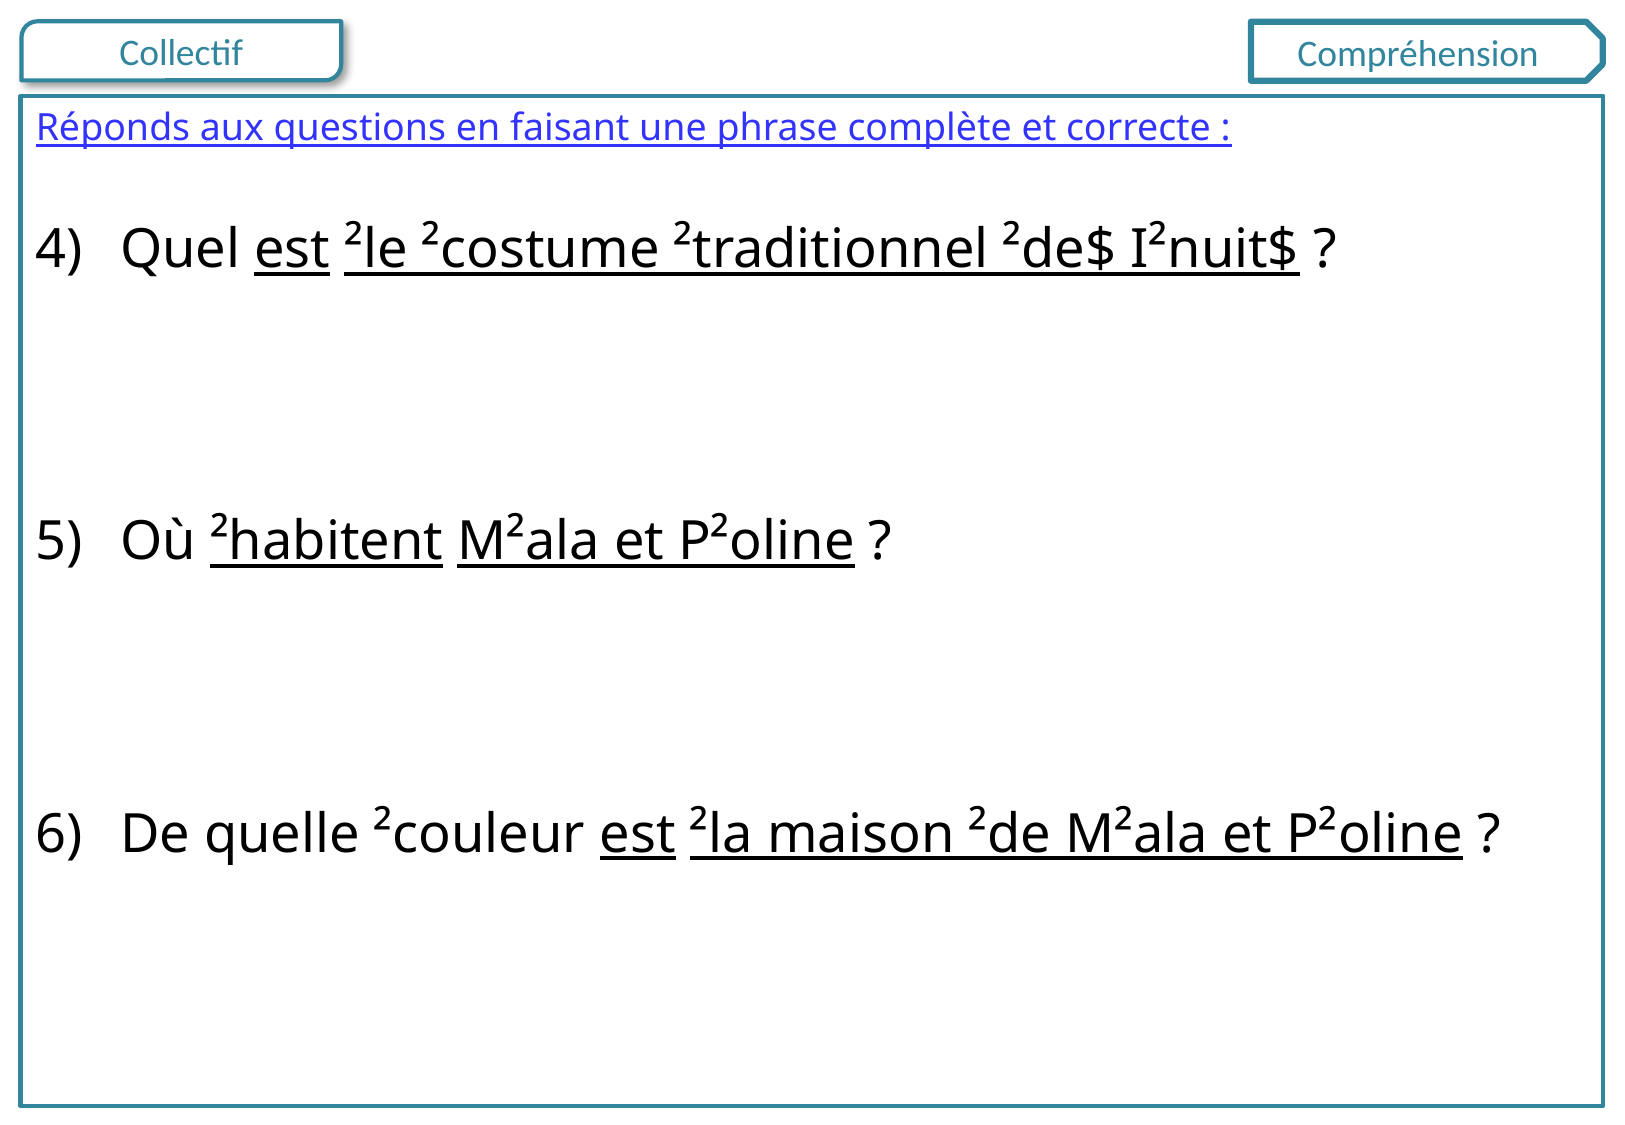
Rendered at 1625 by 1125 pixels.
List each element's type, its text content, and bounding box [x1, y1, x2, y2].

list Réponds aux questions en faisant une phrase complète et correcte : Quel est ²le ²costume ²traditionnel ²de$ I²nuit$ ? Où ²habitent M²ala et P²oline ? De quelle ²couleur est ²la maison ²de M²ala et P²oline ? [18, 94, 1605, 1108]
list Compréhension [1251, 21, 1585, 81]
